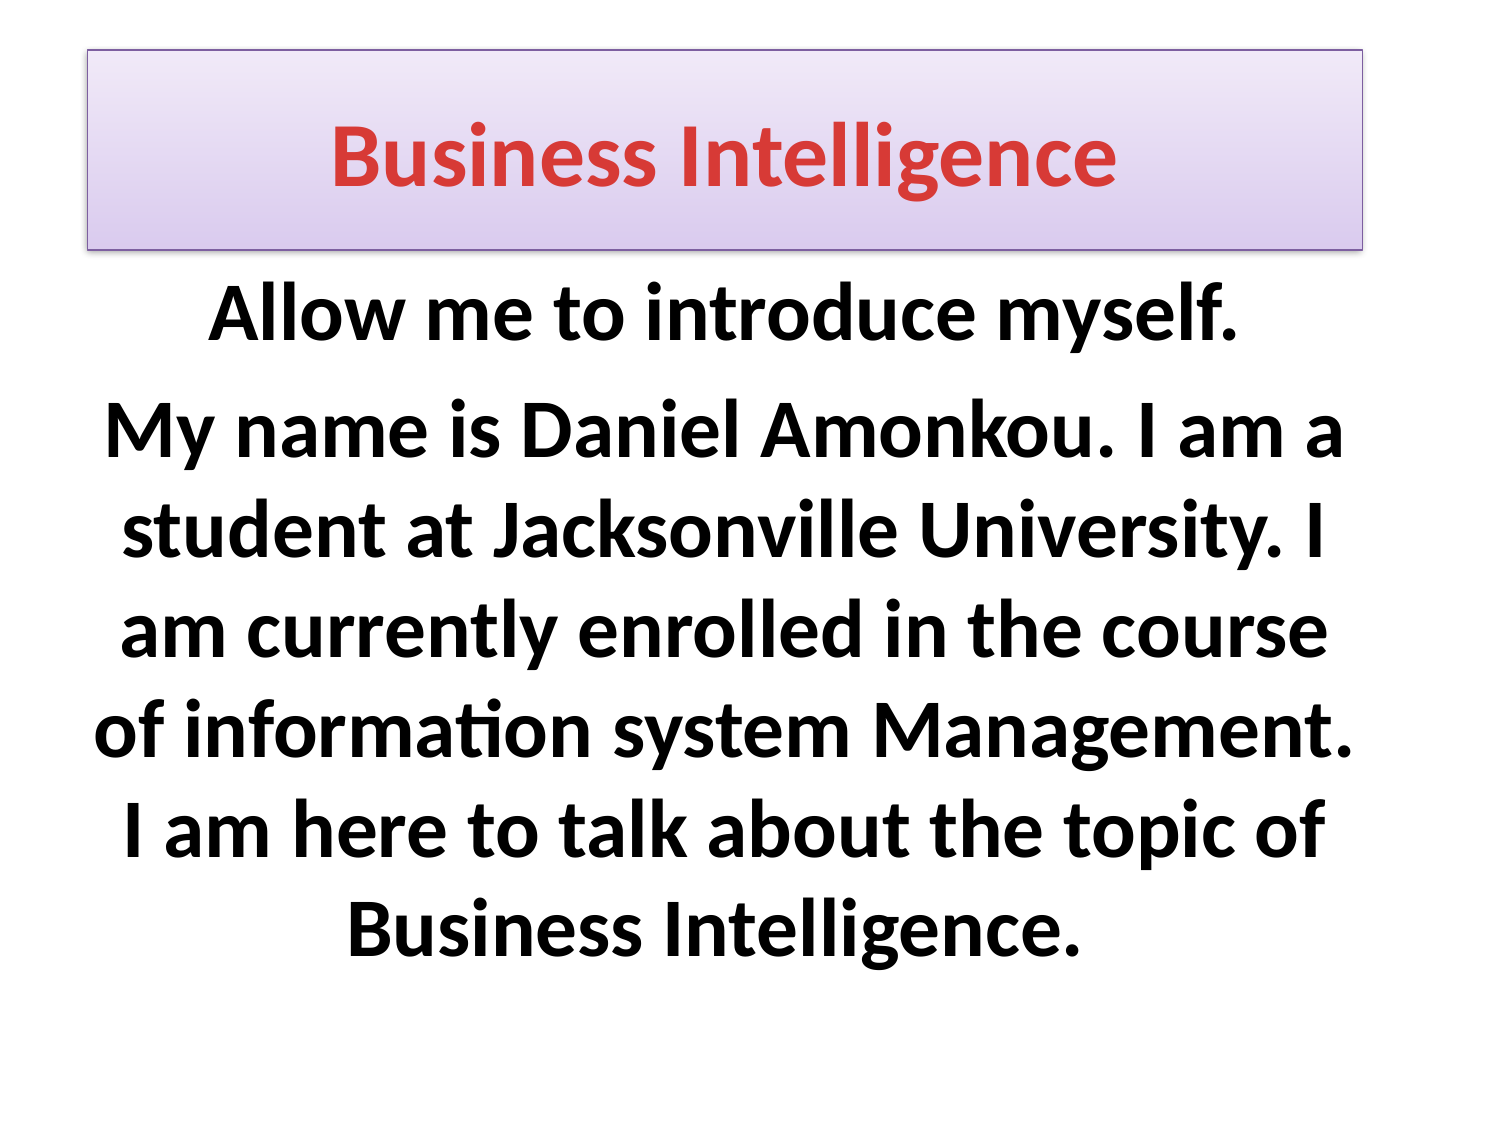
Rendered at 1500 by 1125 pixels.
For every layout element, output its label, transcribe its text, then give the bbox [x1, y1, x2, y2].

title Business Intelligence [87, 49, 1363, 249]
subtitle Allow me to introduce myself. My name is Daniel Amonkou. I am a student at Jacksonville University. I am currently enrolled in the course of information system Management. I am here to talk about the topic of Business Intelligence. [62, 249, 1388, 1050]
